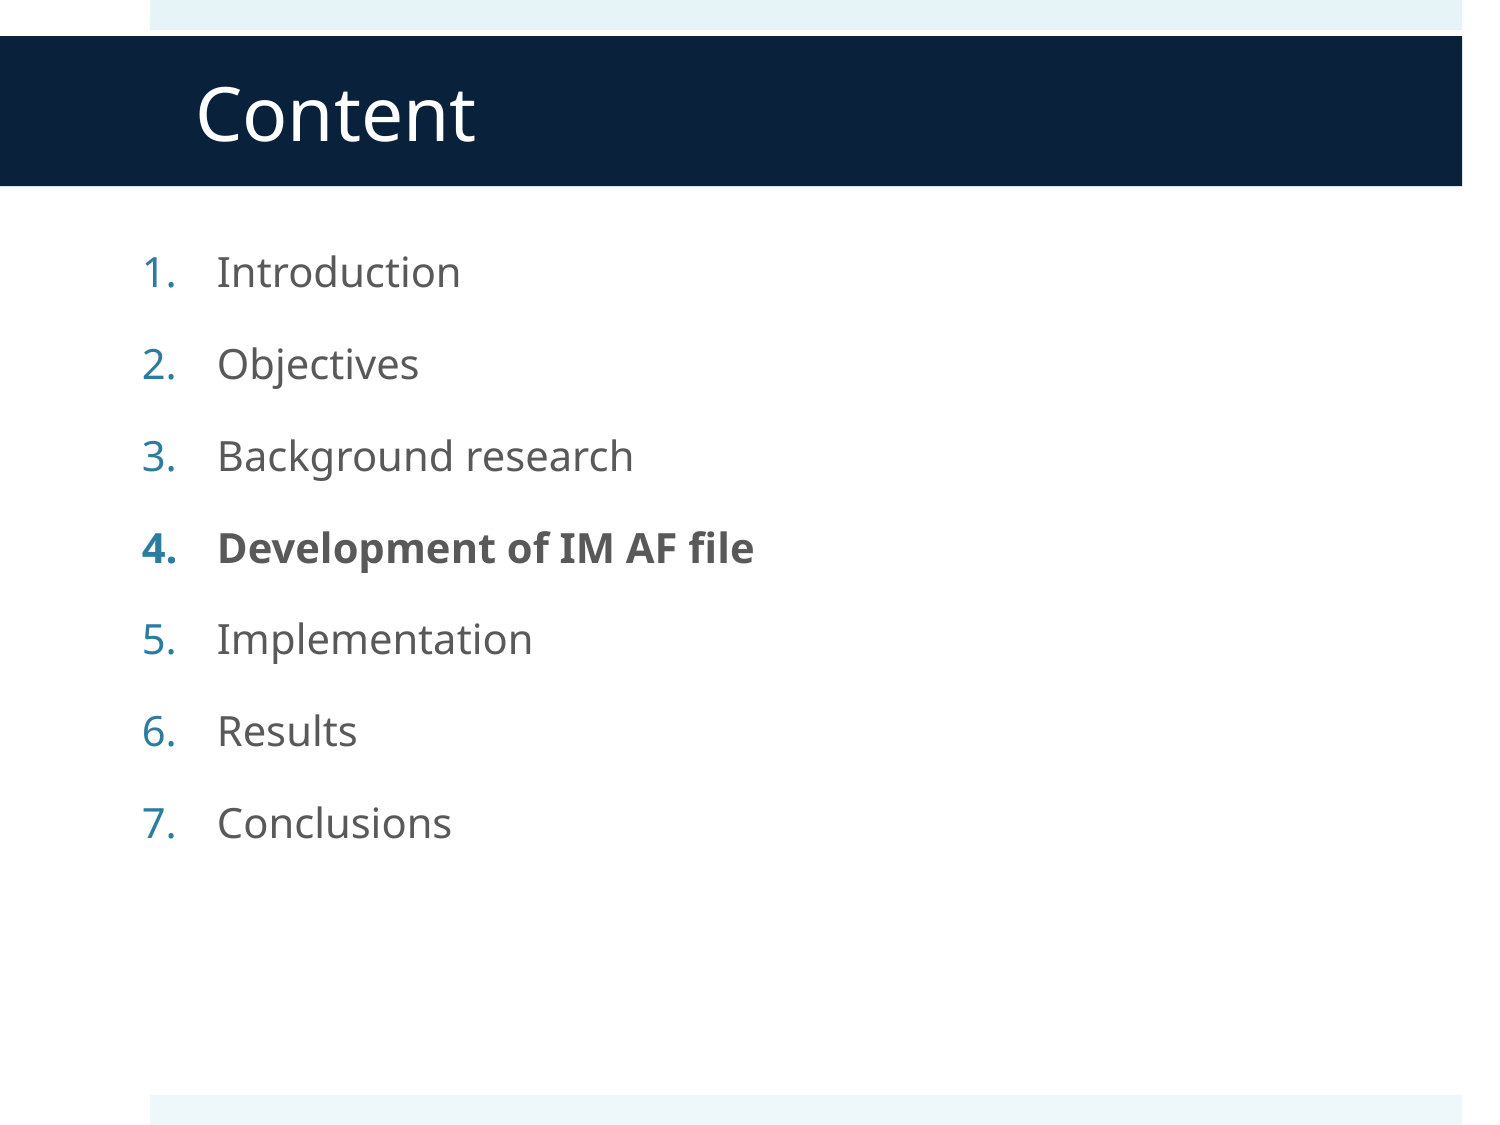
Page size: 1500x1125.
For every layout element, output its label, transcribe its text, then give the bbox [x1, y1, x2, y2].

list Introduction Objectives Background research Development of IM AF file Implementation Results Conclusions [126, 238, 1407, 972]
title Content [0, 36, 1463, 187]
